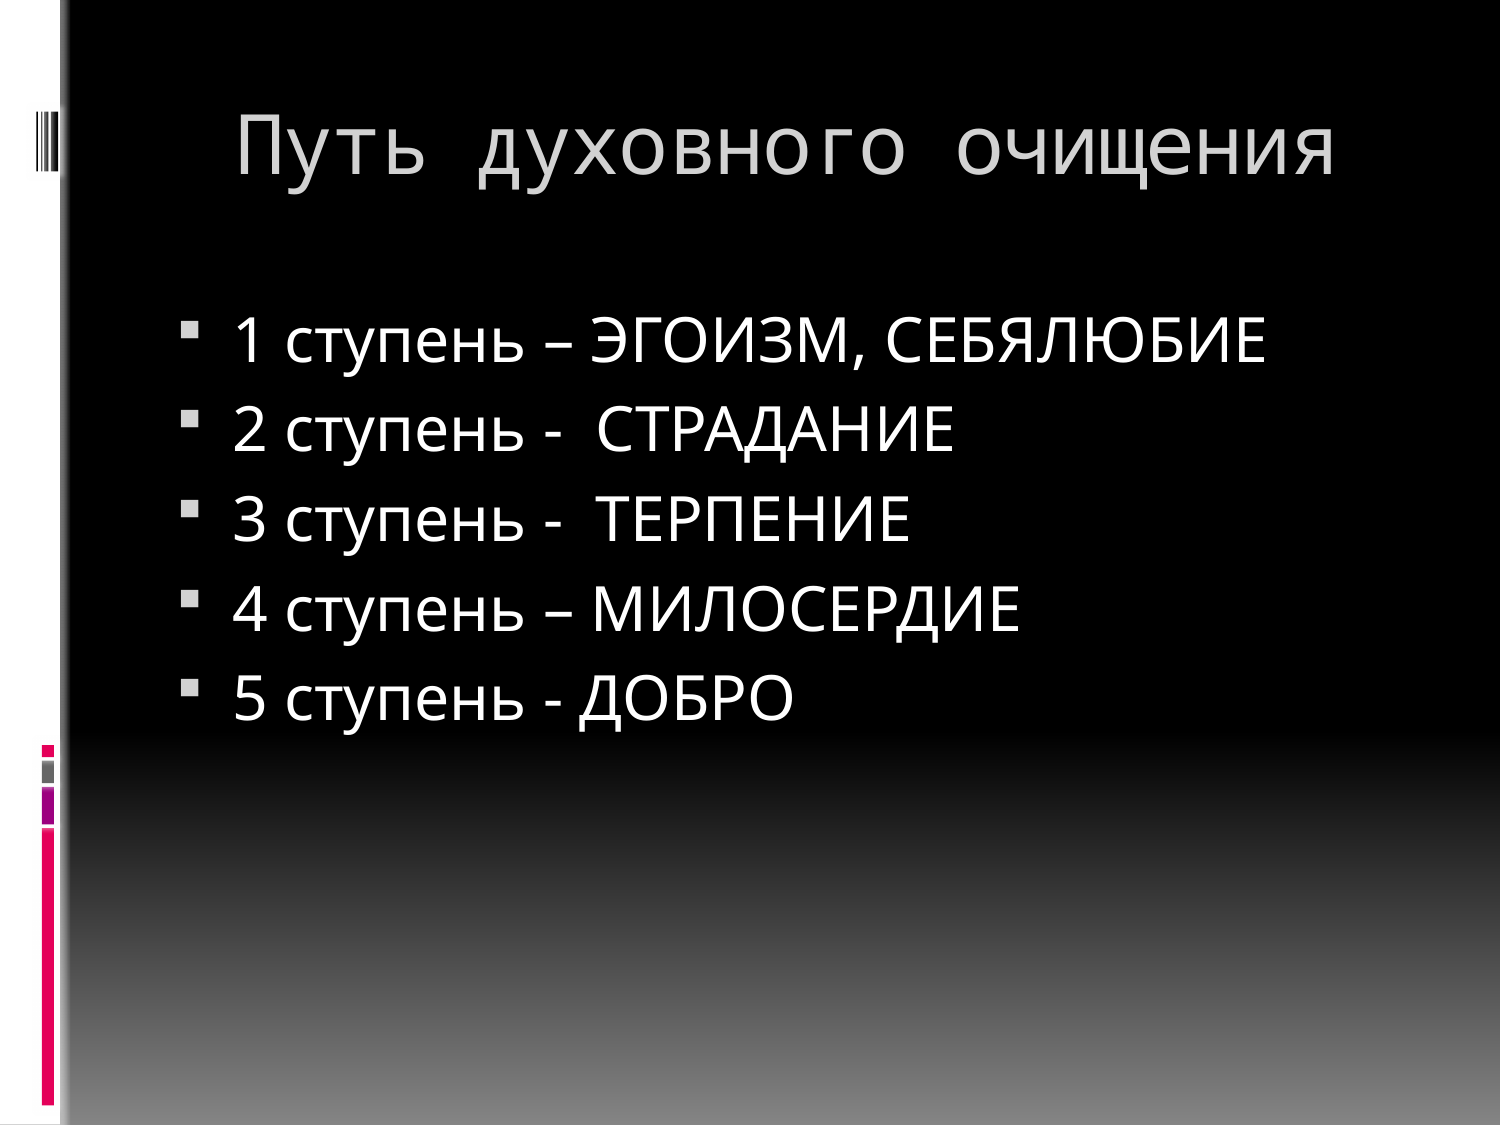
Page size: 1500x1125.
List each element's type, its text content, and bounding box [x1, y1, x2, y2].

title Путь духовного очищения [150, 83, 1425, 234]
list 1 ступень – ЭГОИЗМ, СЕБЯЛЮБИЕ 2 ступень - СТРАДАНИЕ 3 ступень - ТЕРПЕНИЕ 4 ступень – МИЛОСЕРДИЕ 5 ступень - ДОБРО [150, 292, 1425, 1043]
